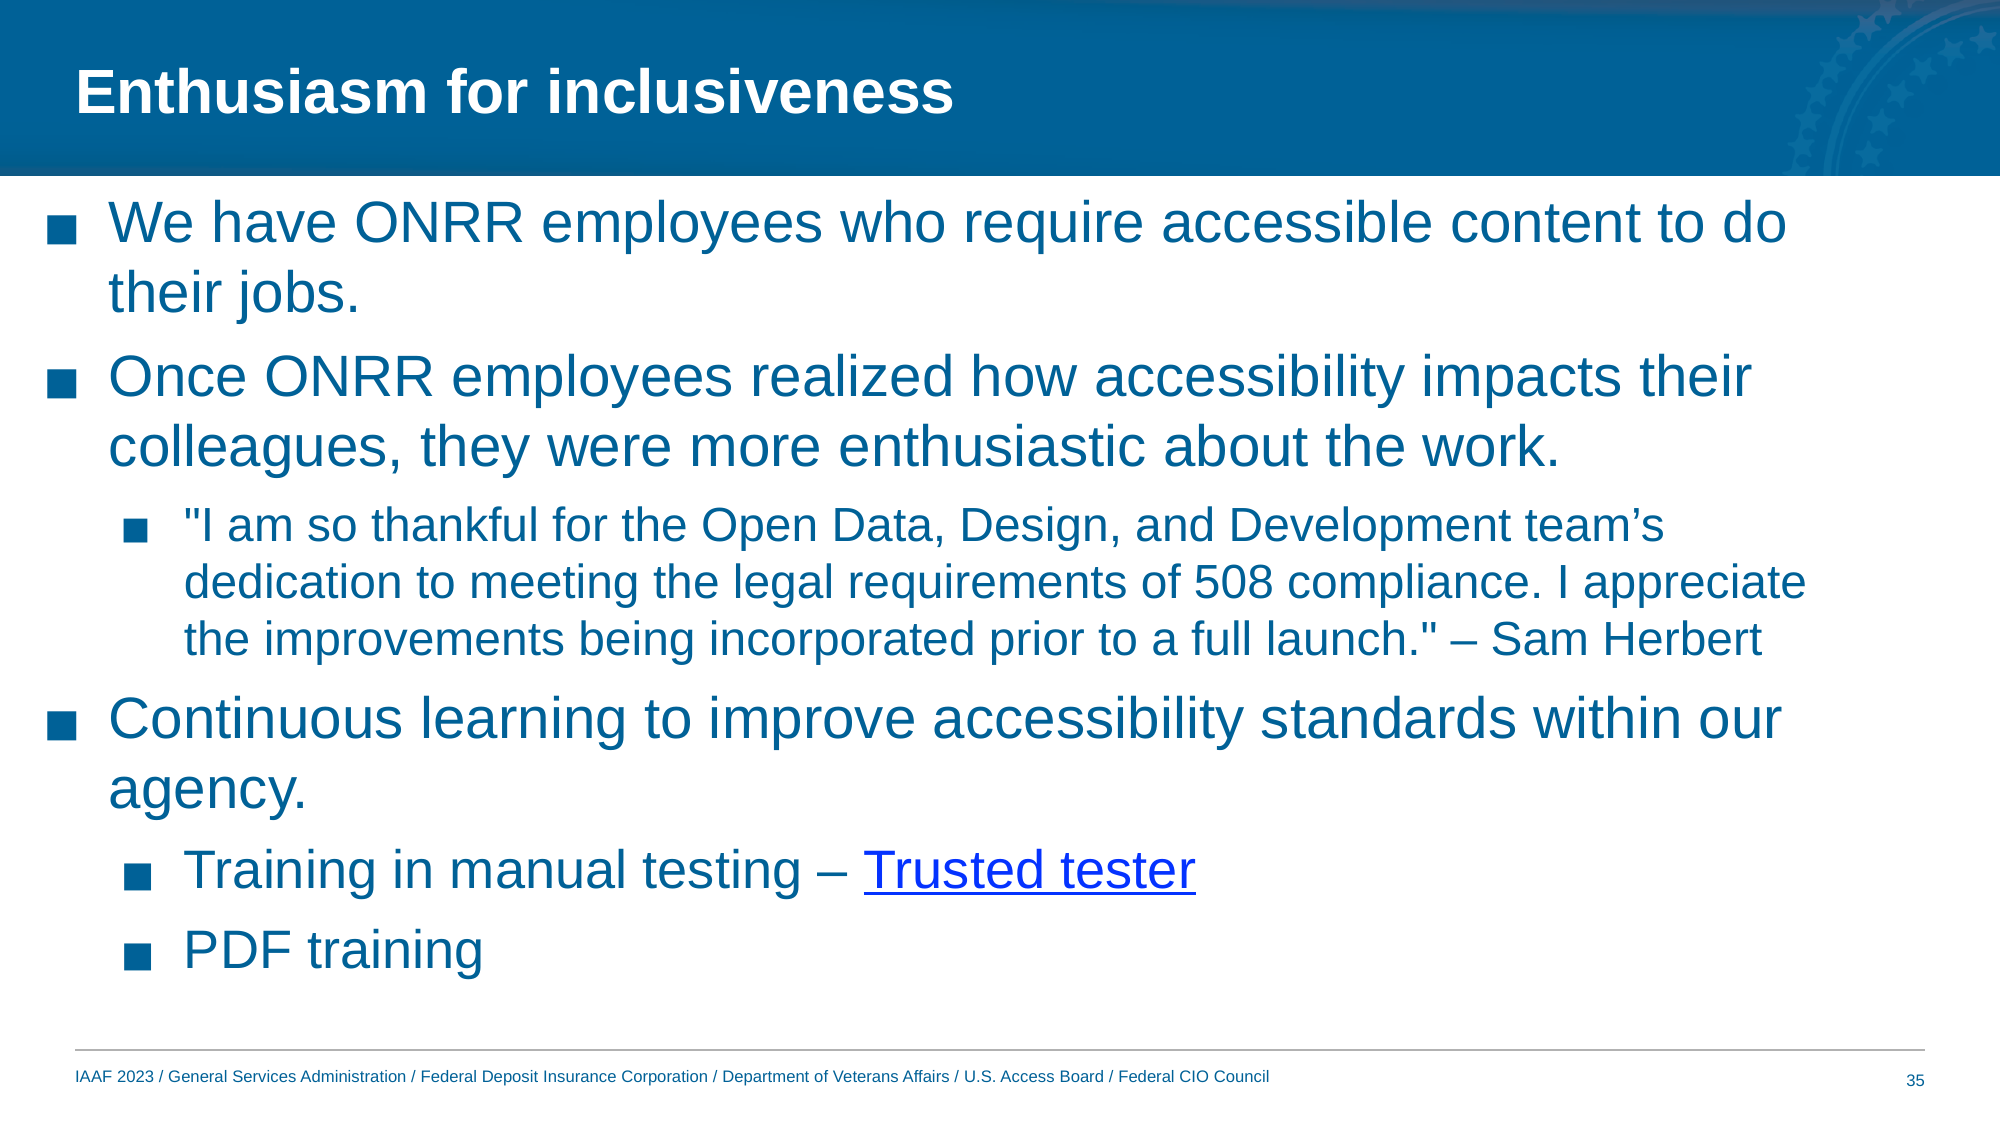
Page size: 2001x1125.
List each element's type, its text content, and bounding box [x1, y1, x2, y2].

slide_number 35 [1880, 1065, 1925, 1095]
picture [0, 168, 666, 176]
title Enthusiasm for inclusiveness [75, 52, 1800, 128]
list We have ONRR employees who require accessible content to do their jobs. Once ONRR employees realized how accessibility impacts their colleagues, they were more enthusiastic about the work. "I am so thankful for the Open Data, Design, and Development team’s dedication to meeting the legal requirements of 508 compliance. I appreciate the improvements being incorporated prior to a full launch." – Sam Herbert Continuous learning to improve accessibility standards within our agency. Training in manual testing – Trusted tester PDF training [19, 176, 1869, 987]
picture [0, 0, 2000, 176]
